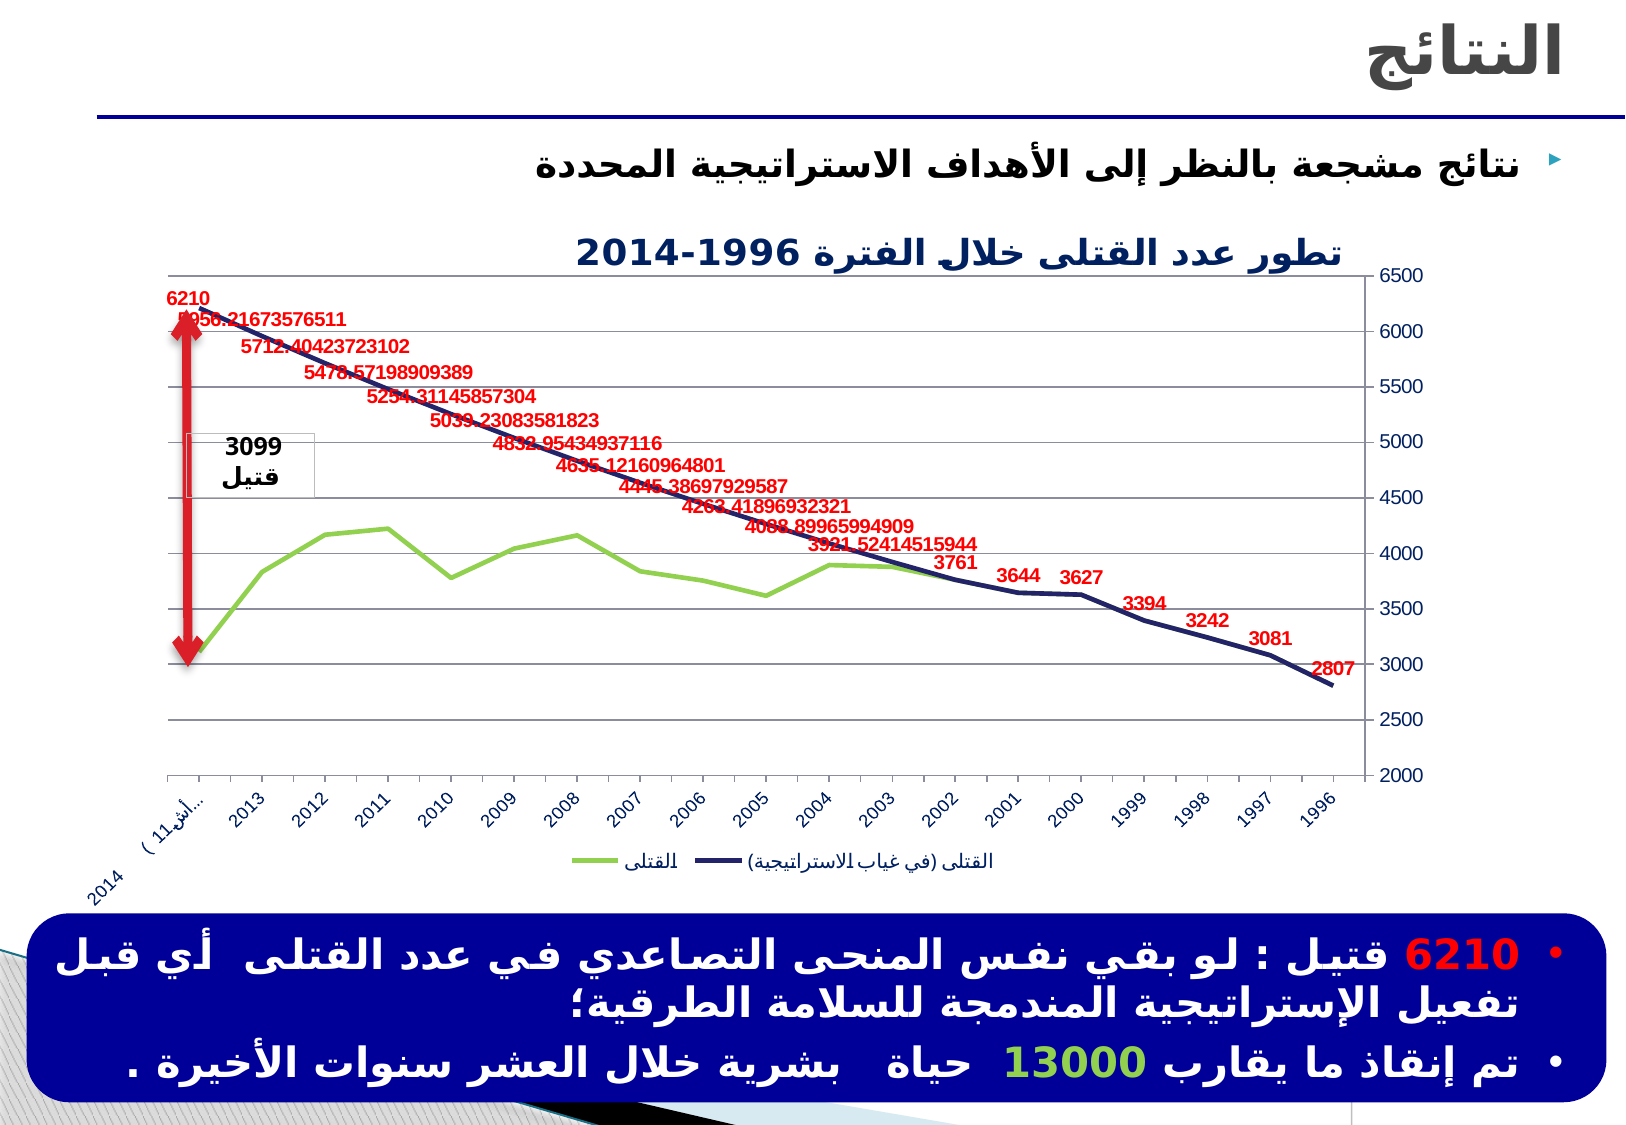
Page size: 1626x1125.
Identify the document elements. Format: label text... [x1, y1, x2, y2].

chart [79, 213, 1475, 912]
list نتائج مشجعة بالنظر إلى الأهداف الاستراتيجية المحددة [104, 132, 1597, 929]
text_box 6210 قتيل : لو بقي نفس المنحى التصاعدي في عدد القتلى أي قبل تفعيل الإستراتيجية المندمجة للسلامة الطرقية؛ تم إنقاذ ما يقارب 13000 حياة بشرية خلال العشر سنوات الأخيرة . [27, 914, 1606, 1102]
title النتائج [100, 0, 1581, 96]
